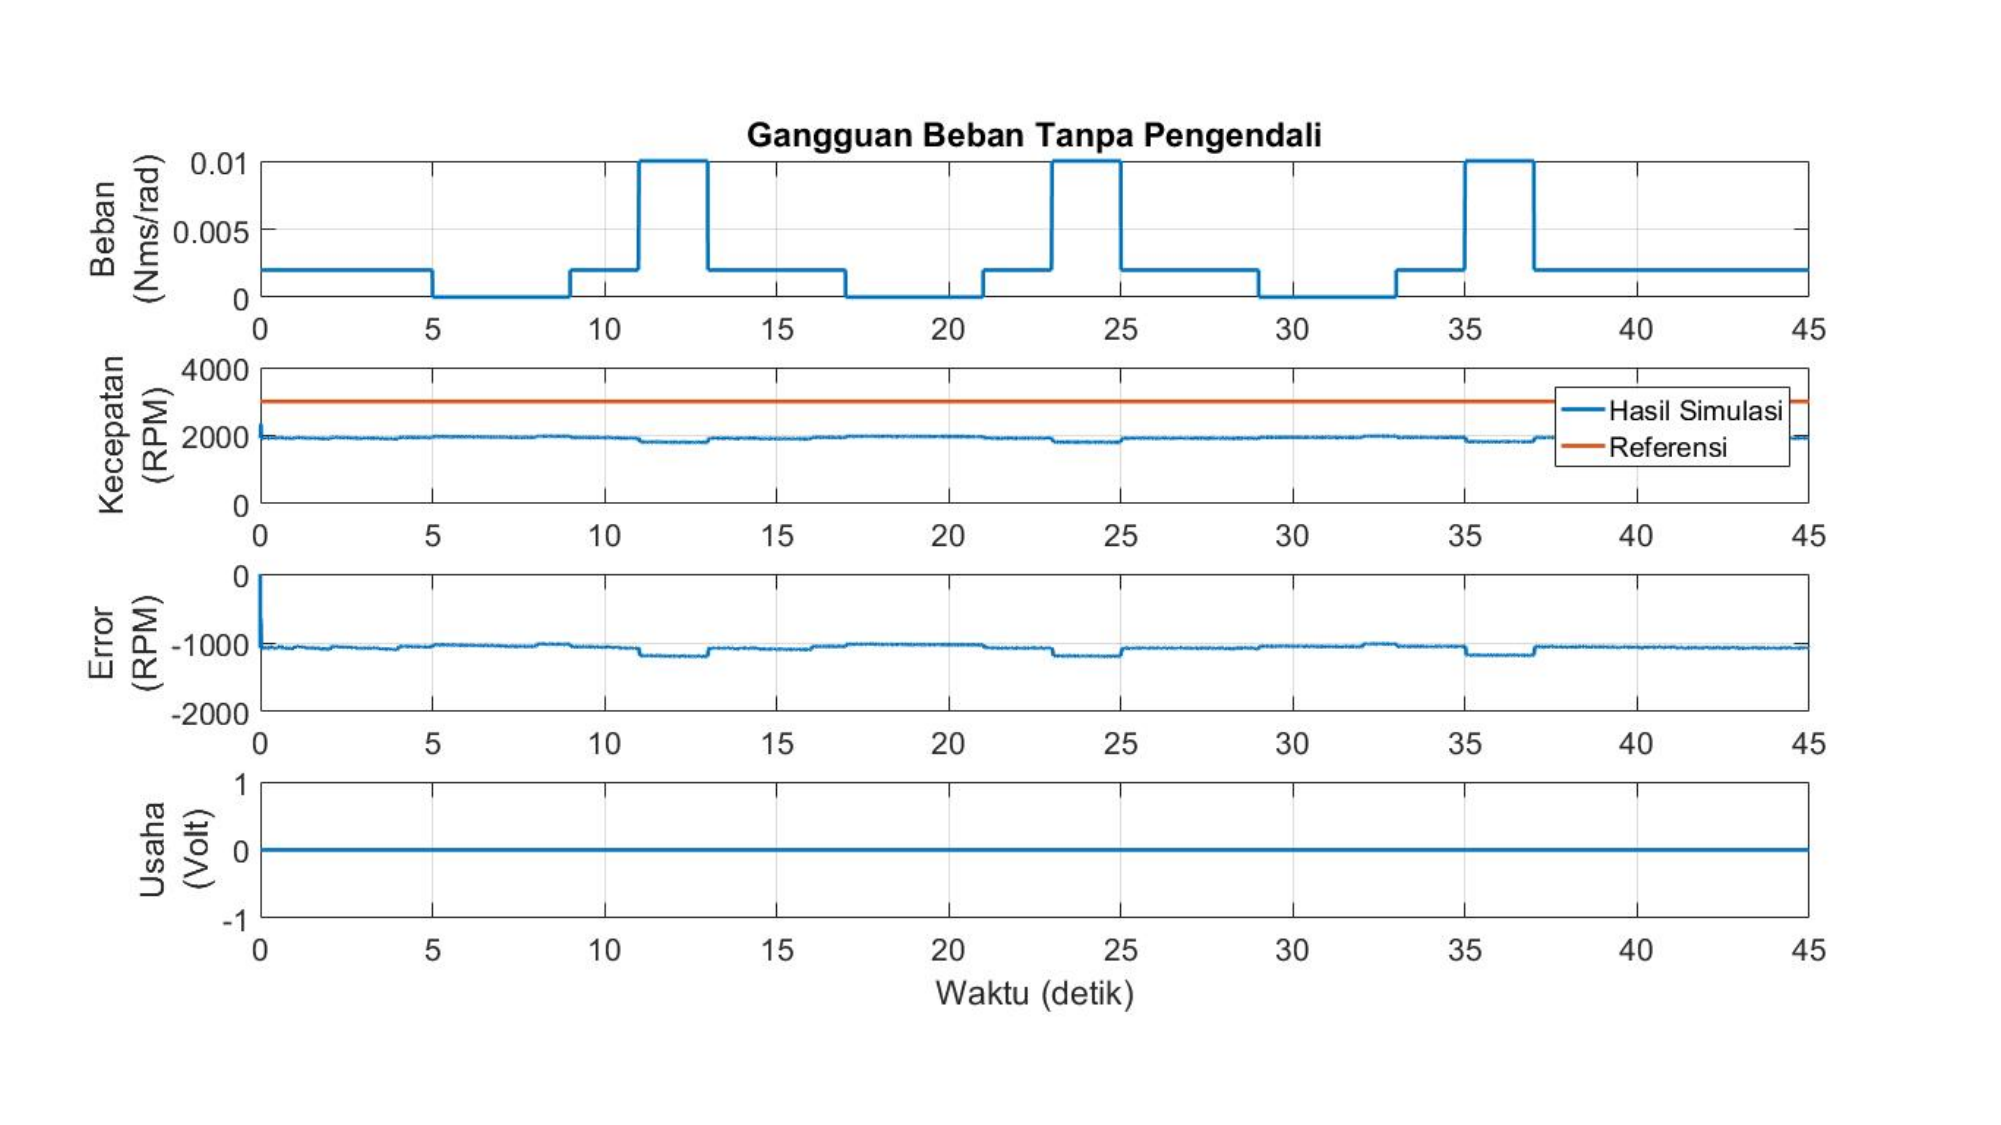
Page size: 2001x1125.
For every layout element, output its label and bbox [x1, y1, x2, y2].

picture [0, 90, 2000, 1035]
